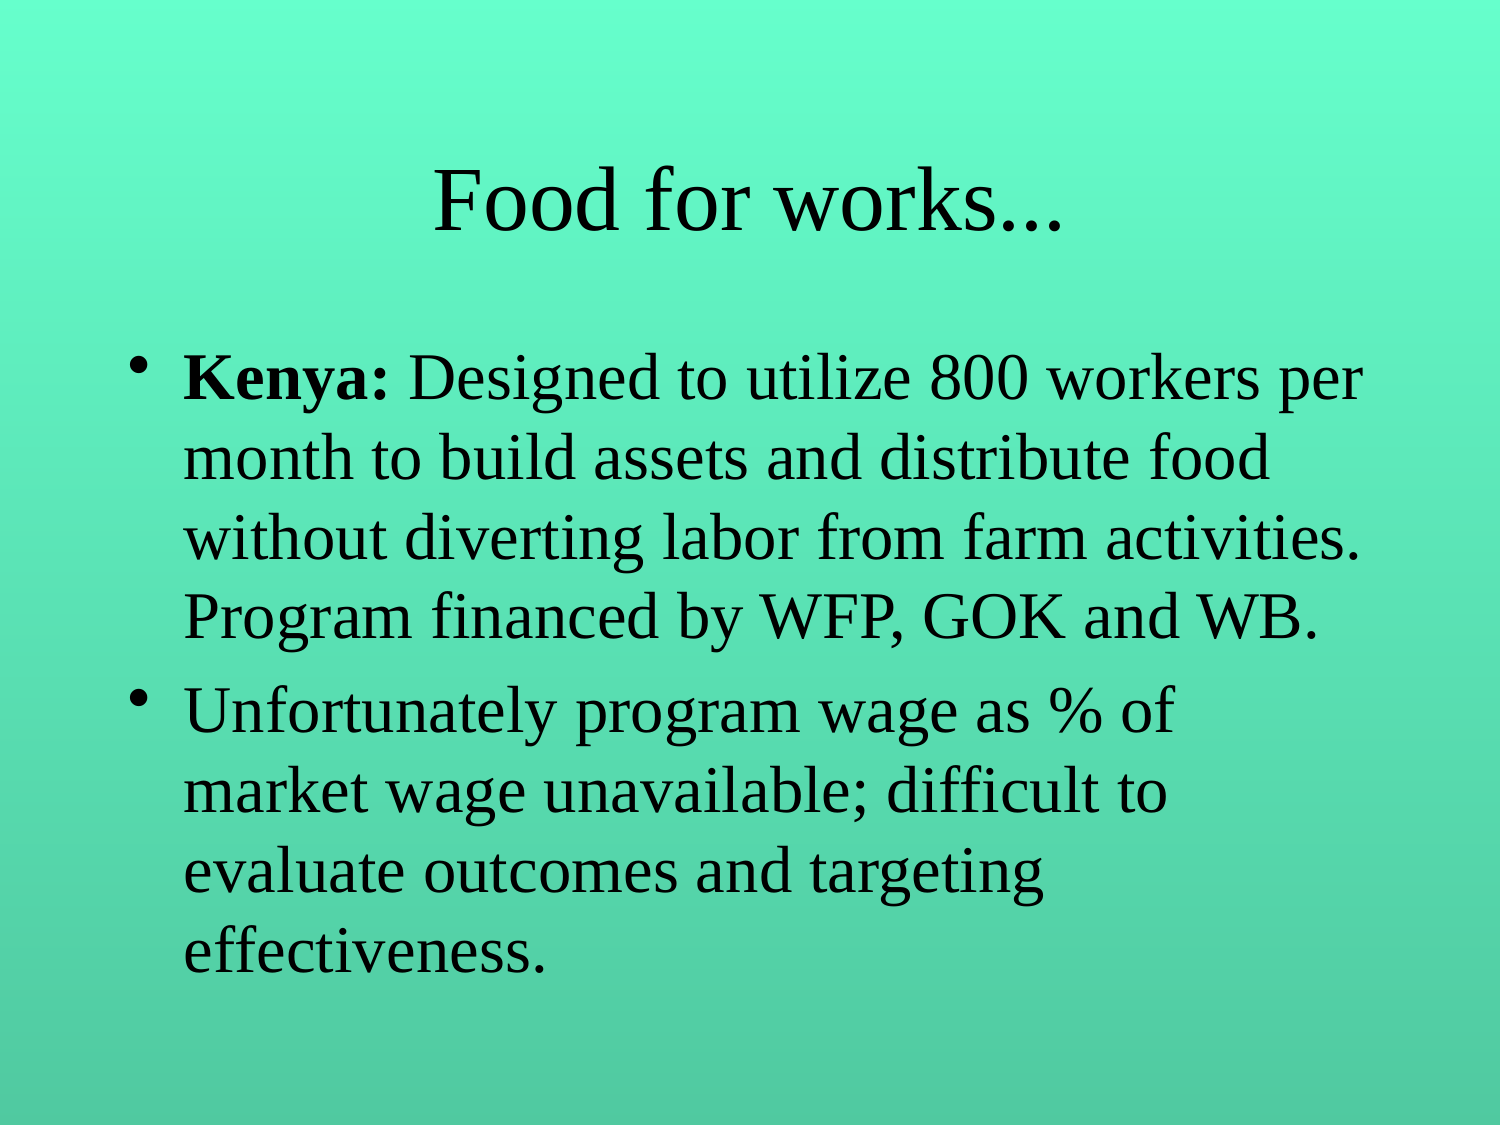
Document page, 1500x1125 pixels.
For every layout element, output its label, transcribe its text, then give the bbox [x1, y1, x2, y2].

title Food for works... [112, 99, 1388, 288]
list Kenya: Designed to utilize 800 workers per month to build assets and distribute food without diverting labor from farm activities. Program financed by WFP, GOK and WB. Unfortunately program wage as % of market wage unavailable; difficult to evaluate outcomes and targeting effectiveness. [112, 324, 1388, 1001]
